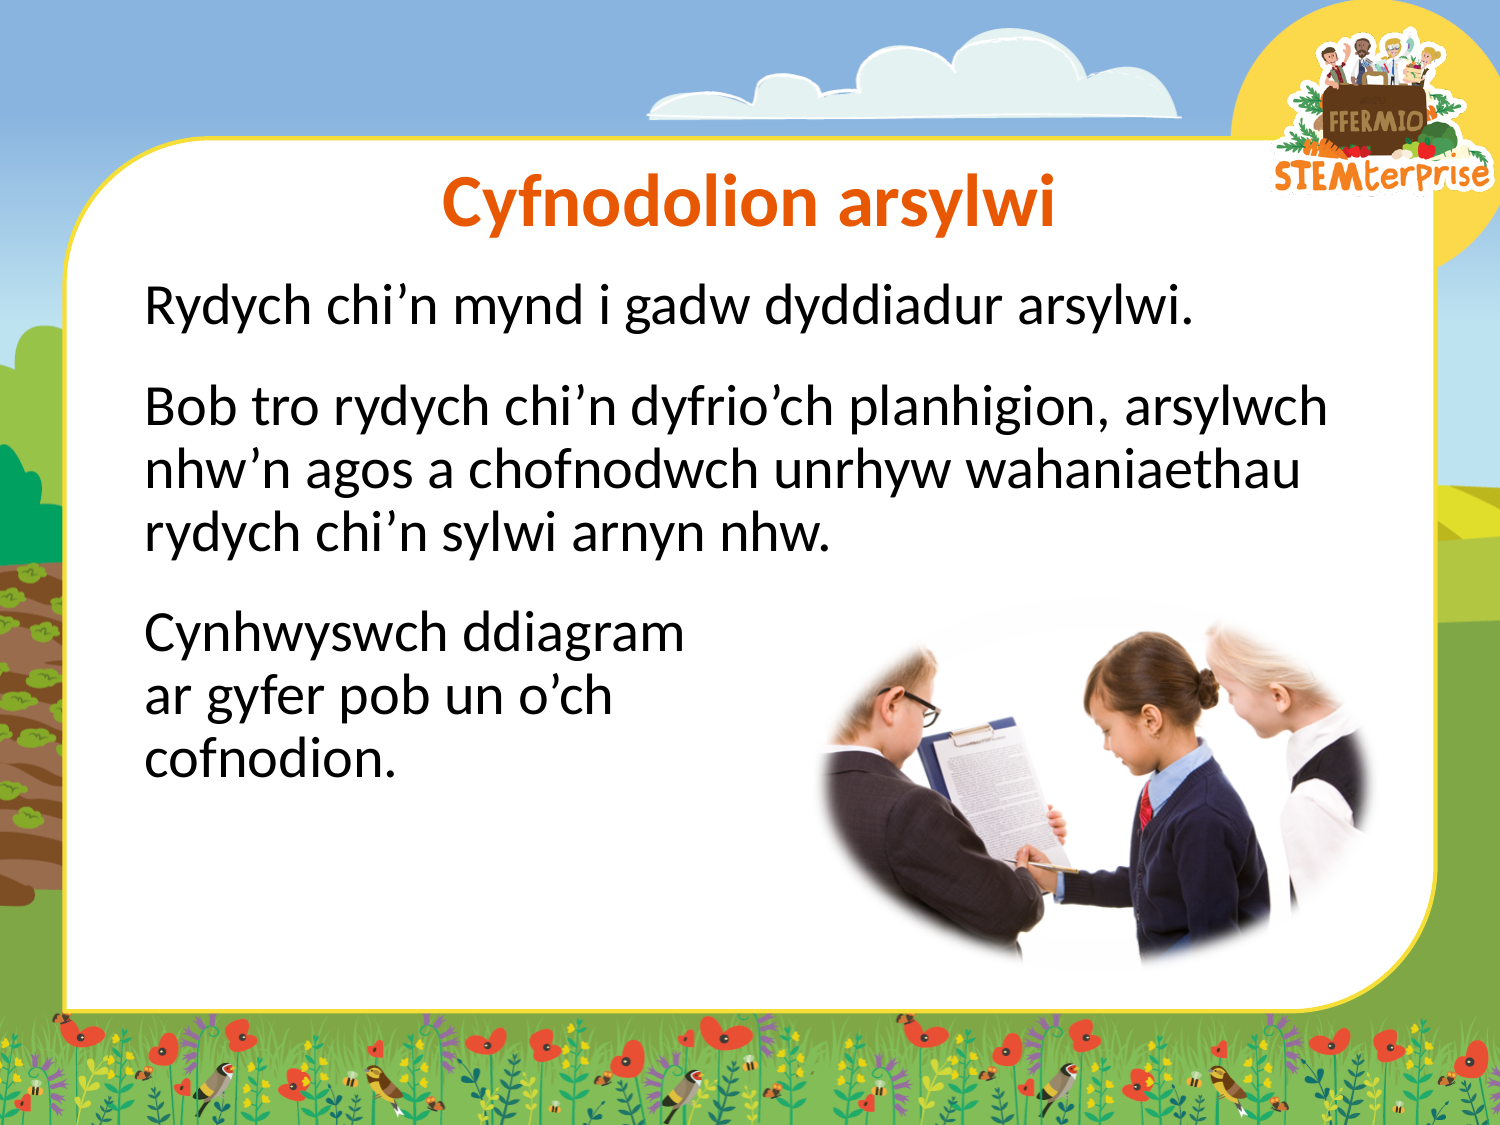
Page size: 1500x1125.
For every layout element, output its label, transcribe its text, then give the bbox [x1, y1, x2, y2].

list Rydych chi’n mynd i gadw dyddiadur arsylwi. Bob tro rydych chi’n dyfrio’ch planhigion, arsylwch nhw’n agos a chofnodwch unrhyw wahaniaethau rydych chi’n sylwi arnyn nhw. Cynhwyswch ddiagram ar gyfer pob un o’ch cofnodion. [129, 267, 1371, 988]
picture [0, 0, 1500, 1125]
title Cyfnodolion arsylwi [218, 137, 1282, 256]
